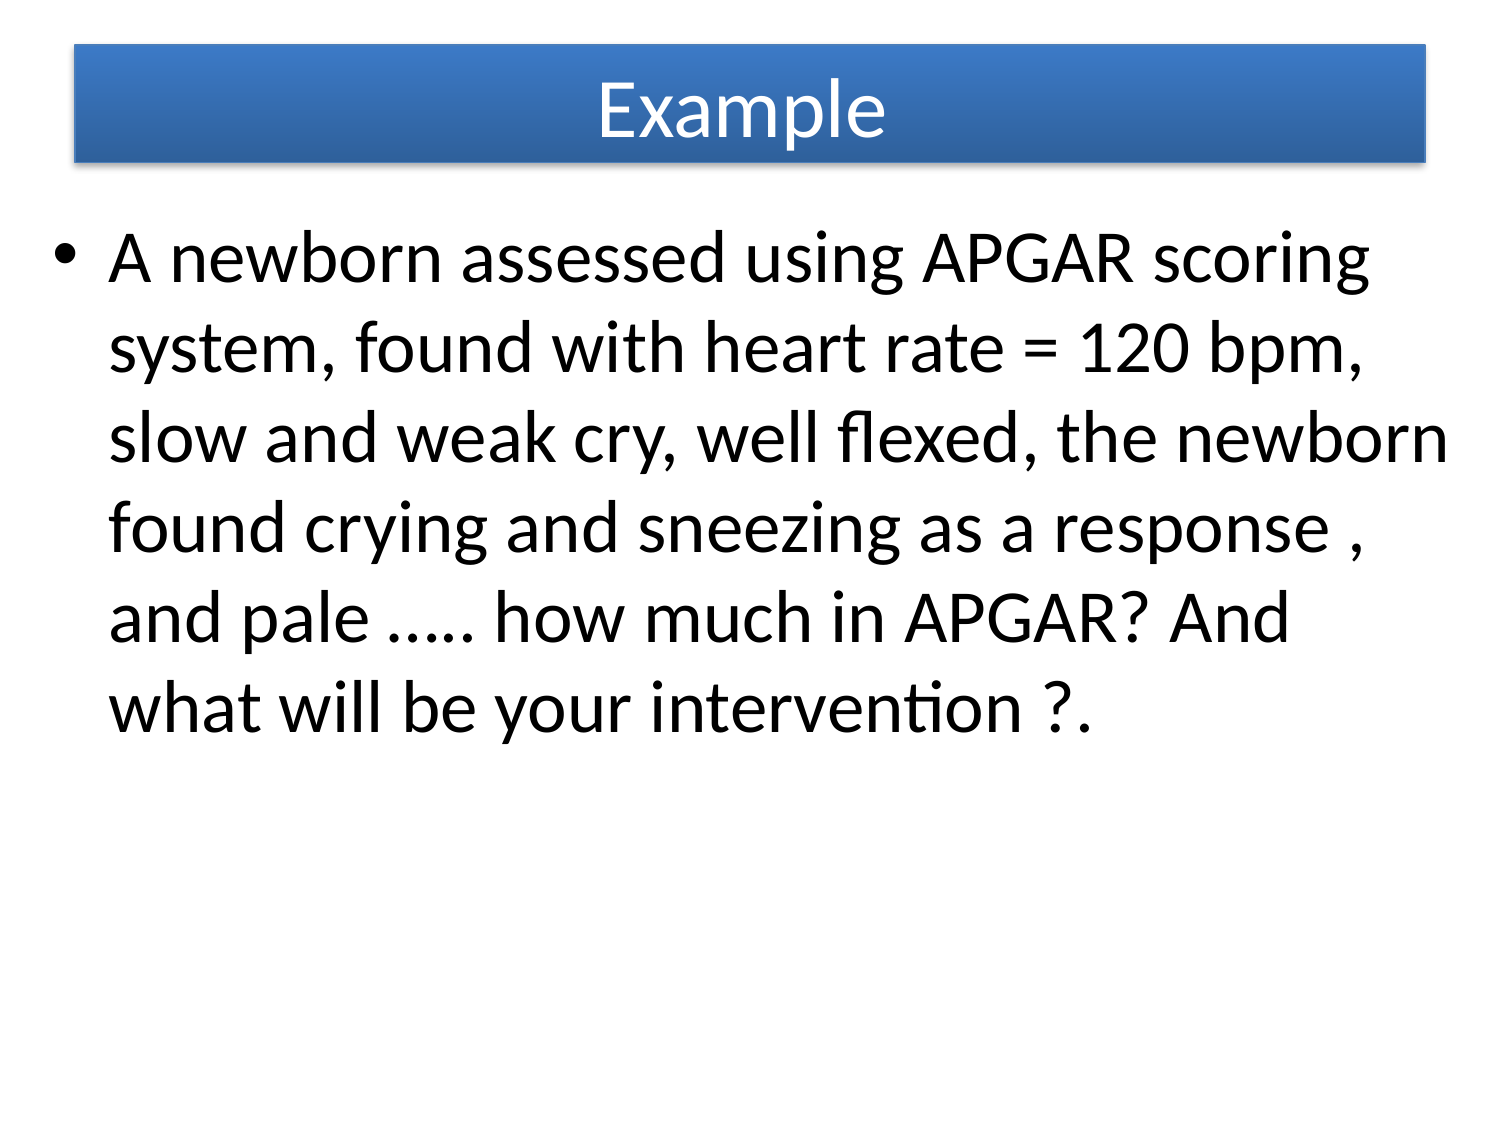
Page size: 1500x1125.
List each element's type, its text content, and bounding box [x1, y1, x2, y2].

title Example [74, 44, 1426, 163]
list A newborn assessed using APGAR scoring system, found with heart rate = 120 bpm, slow and weak cry, well flexed, the newborn found crying and sneezing as a response , and pale ….. how much in APGAR? And what will be your intervention ?. [37, 200, 1475, 1088]
